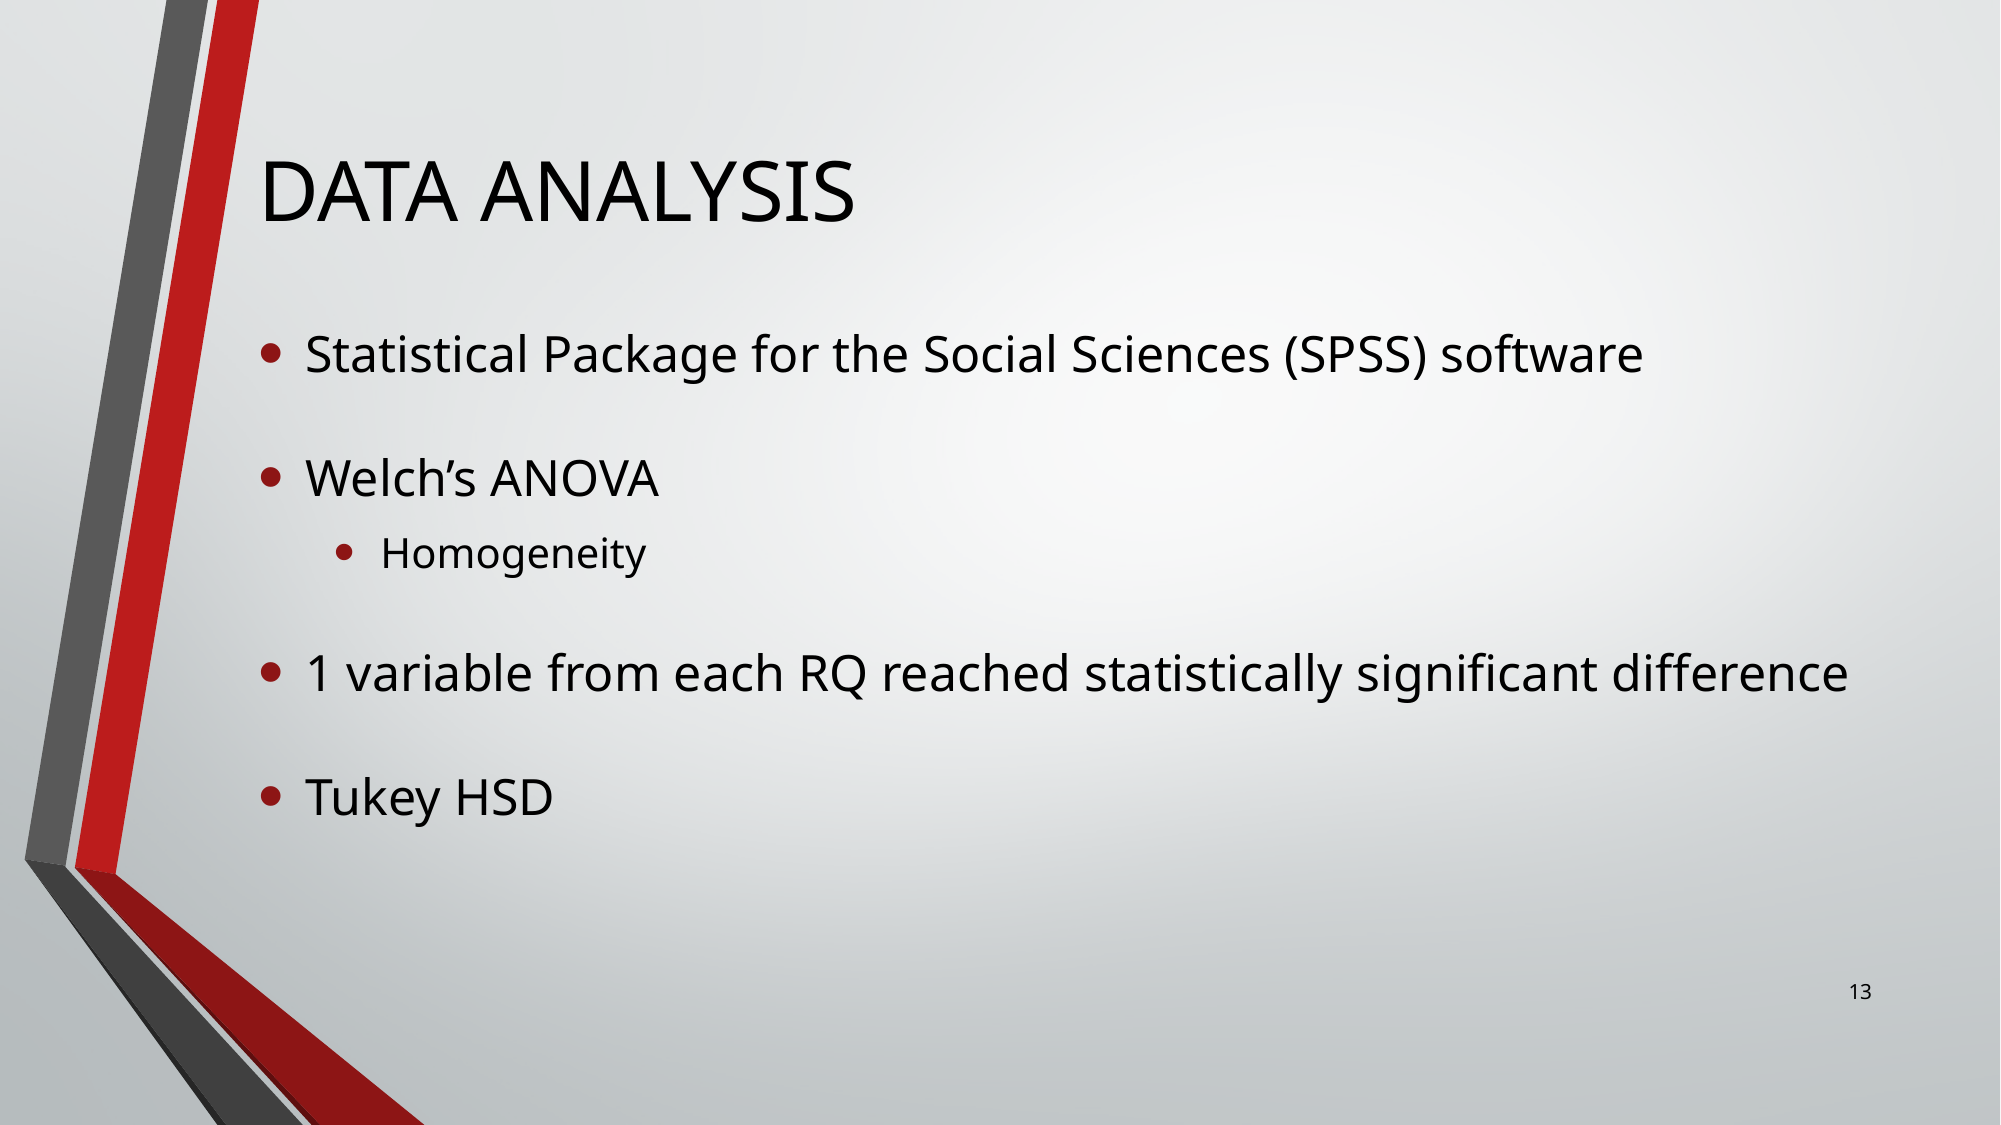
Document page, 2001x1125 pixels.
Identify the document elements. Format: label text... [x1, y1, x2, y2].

slide_number 13 [1796, 962, 1887, 1023]
list Statistical Package for the Social Sciences (SPSS) software Welch’s ANOVA Homogeneity 1 variable from each RQ reached statistically significant difference Tukey HSD [243, 299, 1887, 1013]
title DATA ANALYSIS [243, 112, 1887, 264]
